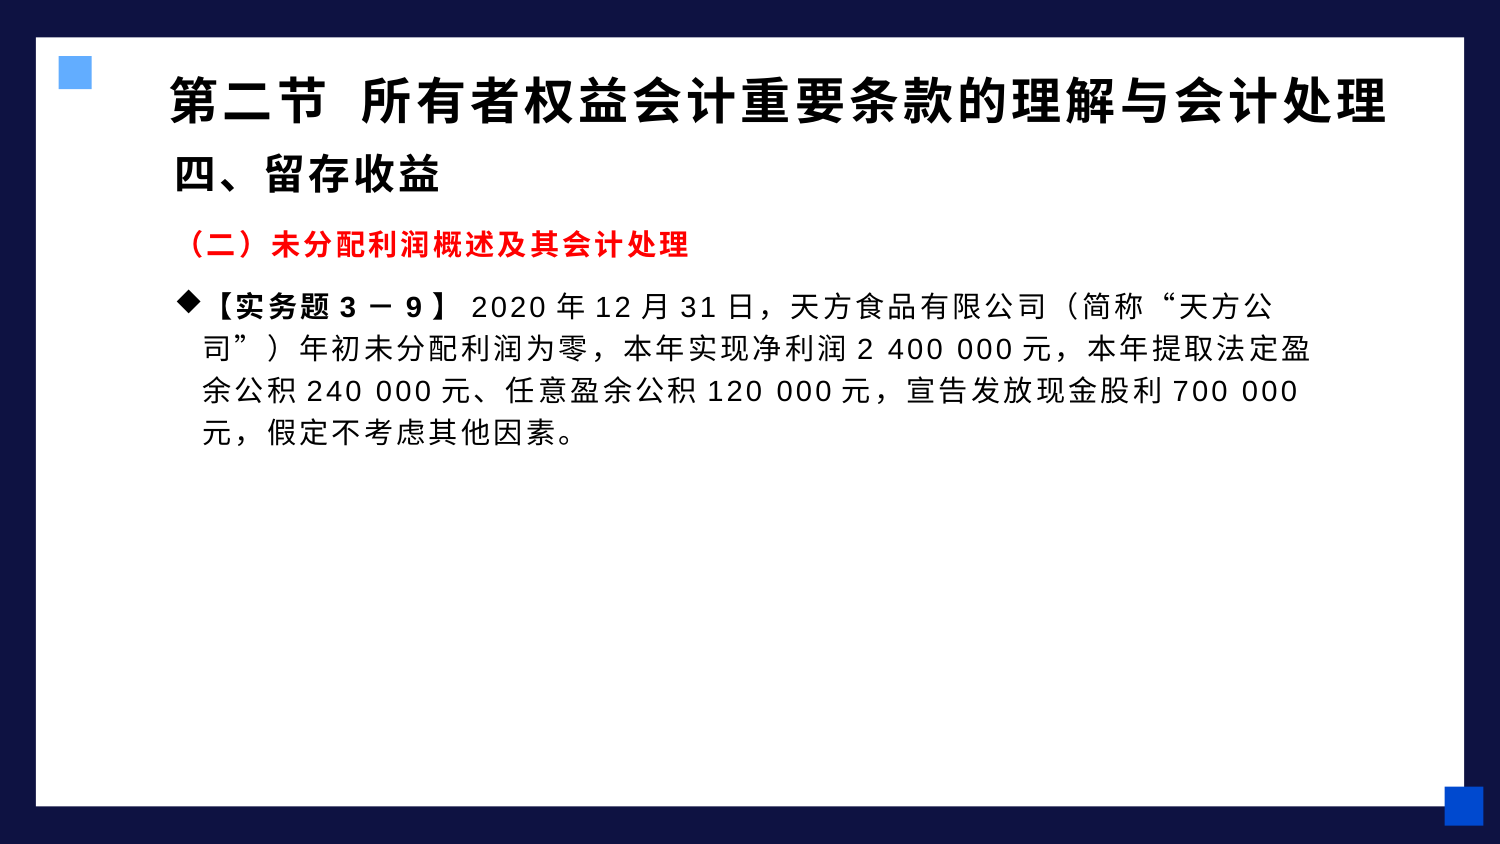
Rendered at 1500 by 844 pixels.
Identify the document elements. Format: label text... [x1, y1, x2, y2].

list 四、留存收益 （二）未分配利润概述及其会计处理 【实务题3－9】2020年12月31日，天方食品有限公司（简称“天方公司”）年初未分配利润为零，本年实现净利润2 400 000元，本年提取法定盈余公积240 000元、任意盈余公积120 000元，宣告发放现金股利700 000元，假定不考虑其他因素。 [157, 137, 1343, 563]
title 第二节 所有者权益会计重要条款的理解与会计处理 [141, 48, 1411, 139]
